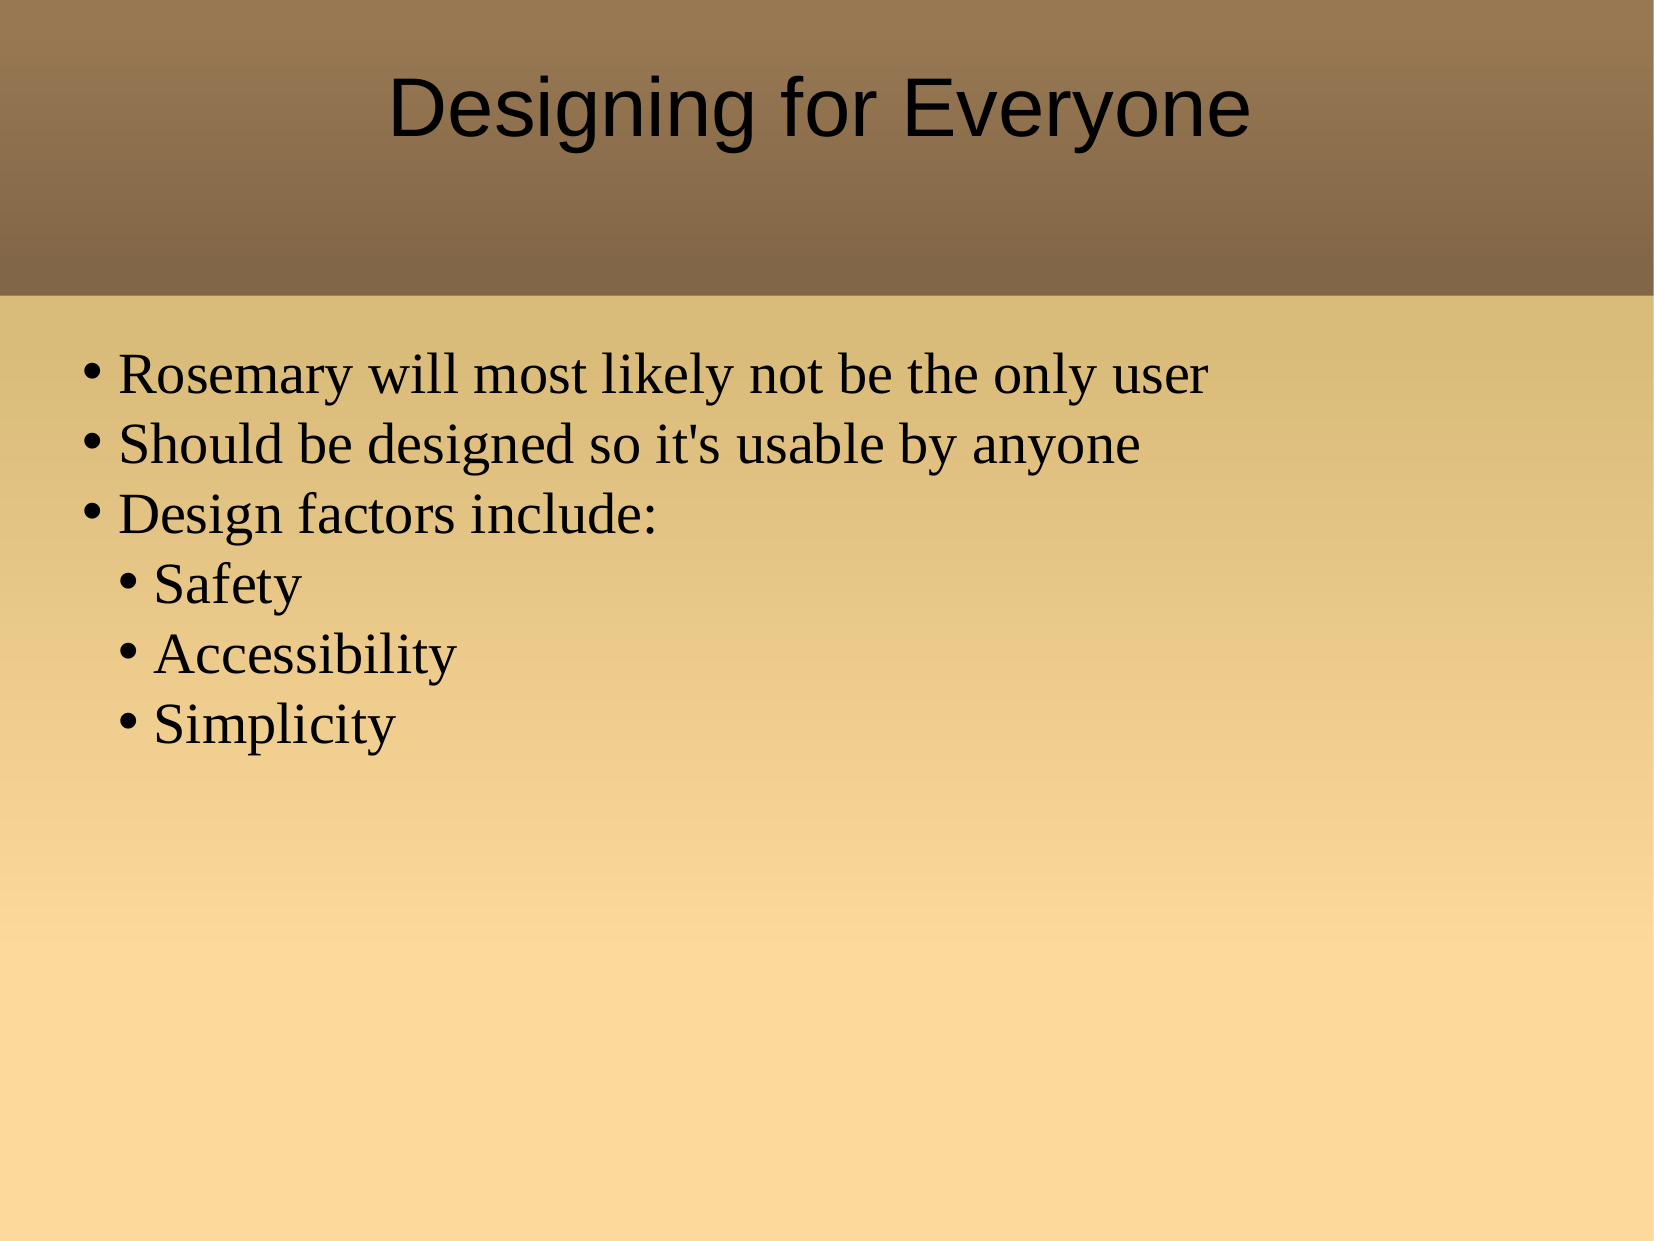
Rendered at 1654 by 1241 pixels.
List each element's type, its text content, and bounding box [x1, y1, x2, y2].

text_box Designing for Everyone [76, 0, 1565, 207]
text_box Rosemary will most likely not be the only user Should be designed so it's usable by anyone Design factors include: Safety Accessibility Simplicity [82, 290, 1571, 1094]
picture [0, 0, 1654, 1241]
